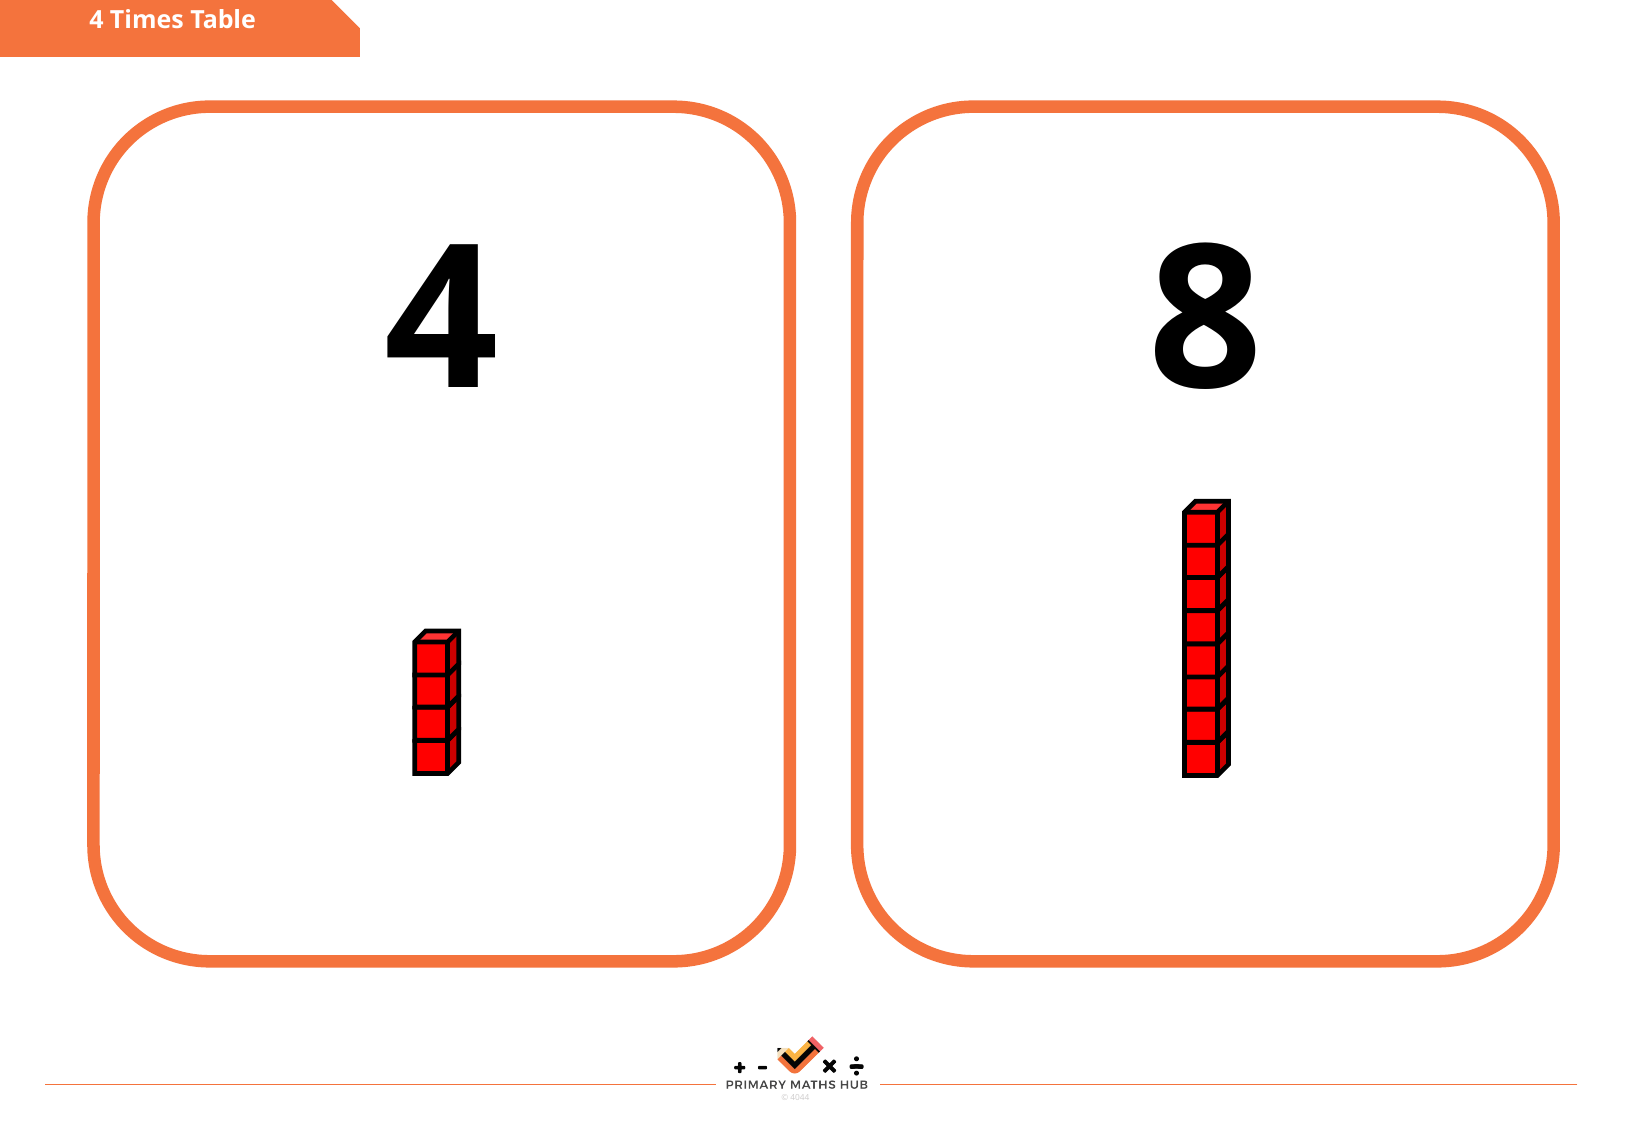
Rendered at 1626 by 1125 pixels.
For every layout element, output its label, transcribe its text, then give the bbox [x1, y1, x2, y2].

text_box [1184, 501, 1229, 776]
text_box 4 [93, 179, 790, 435]
text_box 4 Times Table [0, 0, 361, 58]
text_box 8 [857, 179, 1554, 435]
text_box © 4044 [720, 1084, 870, 1110]
text_box [864, 105, 1547, 179]
text_box [856, 209, 1555, 963]
text_box [100, 105, 783, 179]
text_box [92, 207, 792, 963]
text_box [414, 630, 459, 774]
picture [722, 1034, 872, 1094]
